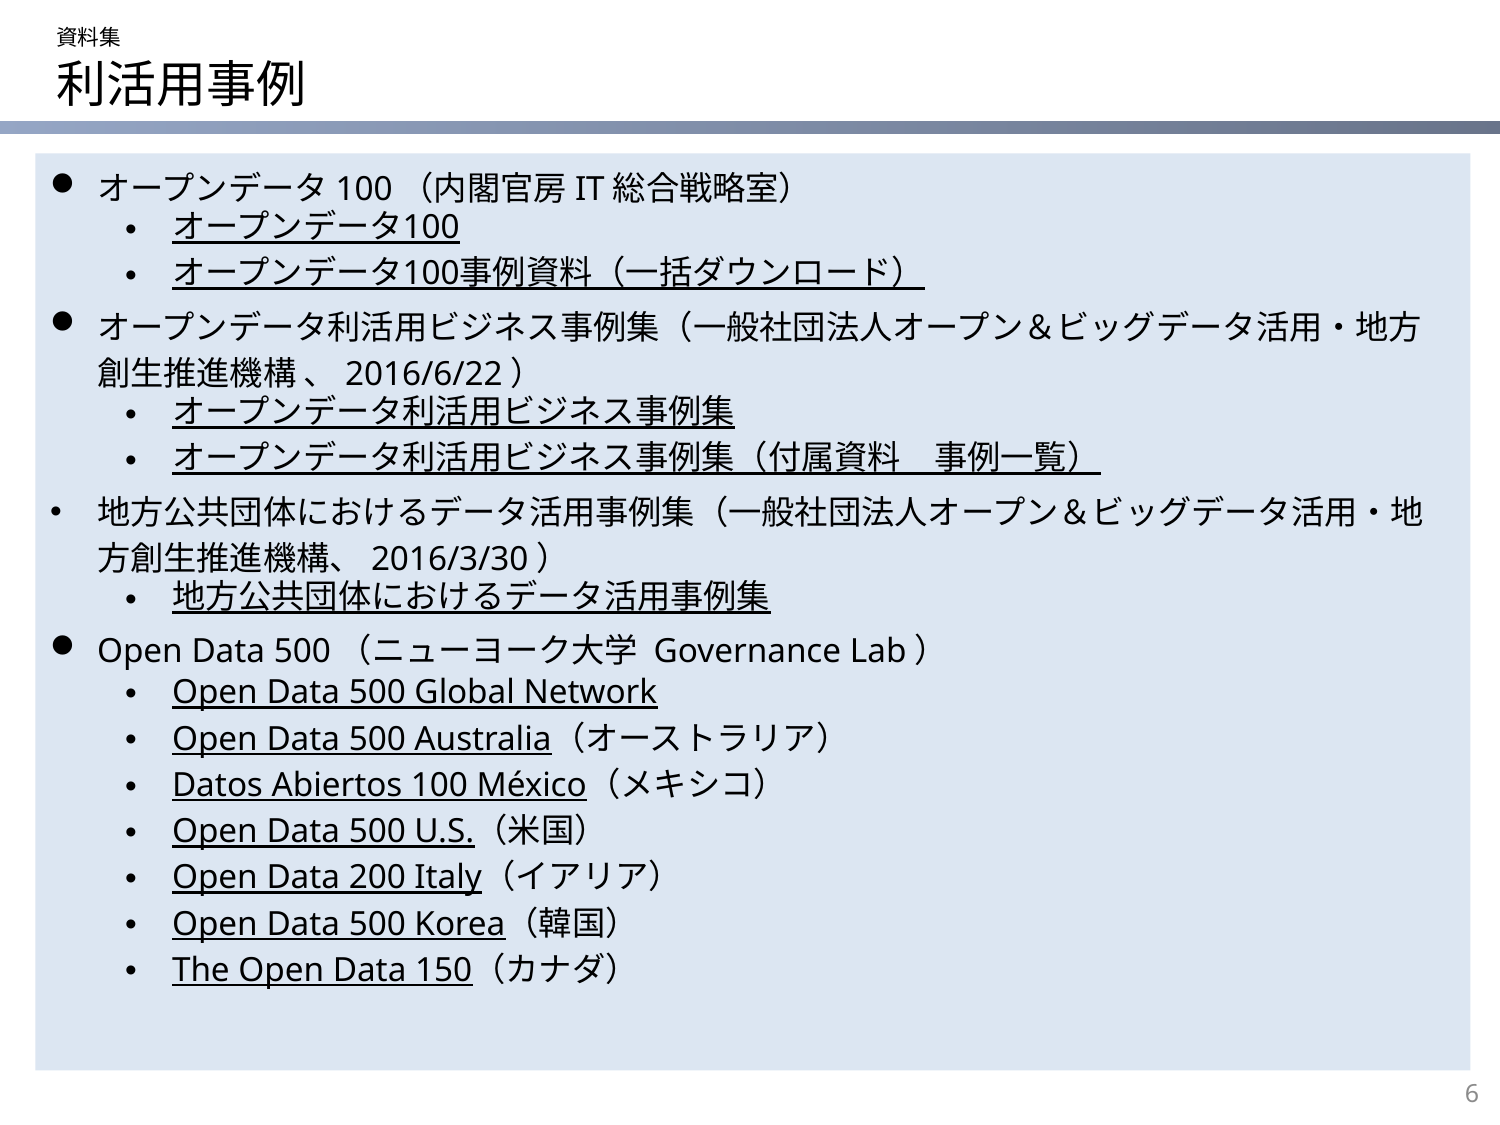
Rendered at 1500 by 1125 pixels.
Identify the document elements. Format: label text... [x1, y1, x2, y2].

title 利活用事例 [41, 58, 1471, 122]
text_box 資料集 [41, 19, 1471, 58]
slide_number 6 [1411, 1070, 1495, 1118]
text_box オープンデータ100（内閣官房IT総合戦略室） オープンデータ100 オープンデータ100事例資料（一括ダウンロード） オープンデータ利活用ビジネス事例集（一般社団法人オープン＆ビッグデータ活用・地方創生推進機構 、2016/6/22） オープンデータ利活用ビジネス事例集 オープンデータ利活用ビジネス事例集（付属資料 事例一覧） 地方公共団体におけるデータ活用事例集（一般社団法人オープン＆ビッグデータ活用・地方創生推進機構、2016/3/30） 地方公共団体におけるデータ活用事例集 Open Data 500（ニューヨーク大学 Governance Lab） Open Data 500 Global Network Open Data 500 Australia（オーストラリア） Datos Abiertos 100 México（メキシコ） Open Data 500 U.S.（米国） Open Data 200 Italy（イアリア） Open Data 500 Korea（韓国） The Open Data 150（カナダ） [35, 153, 1471, 1071]
